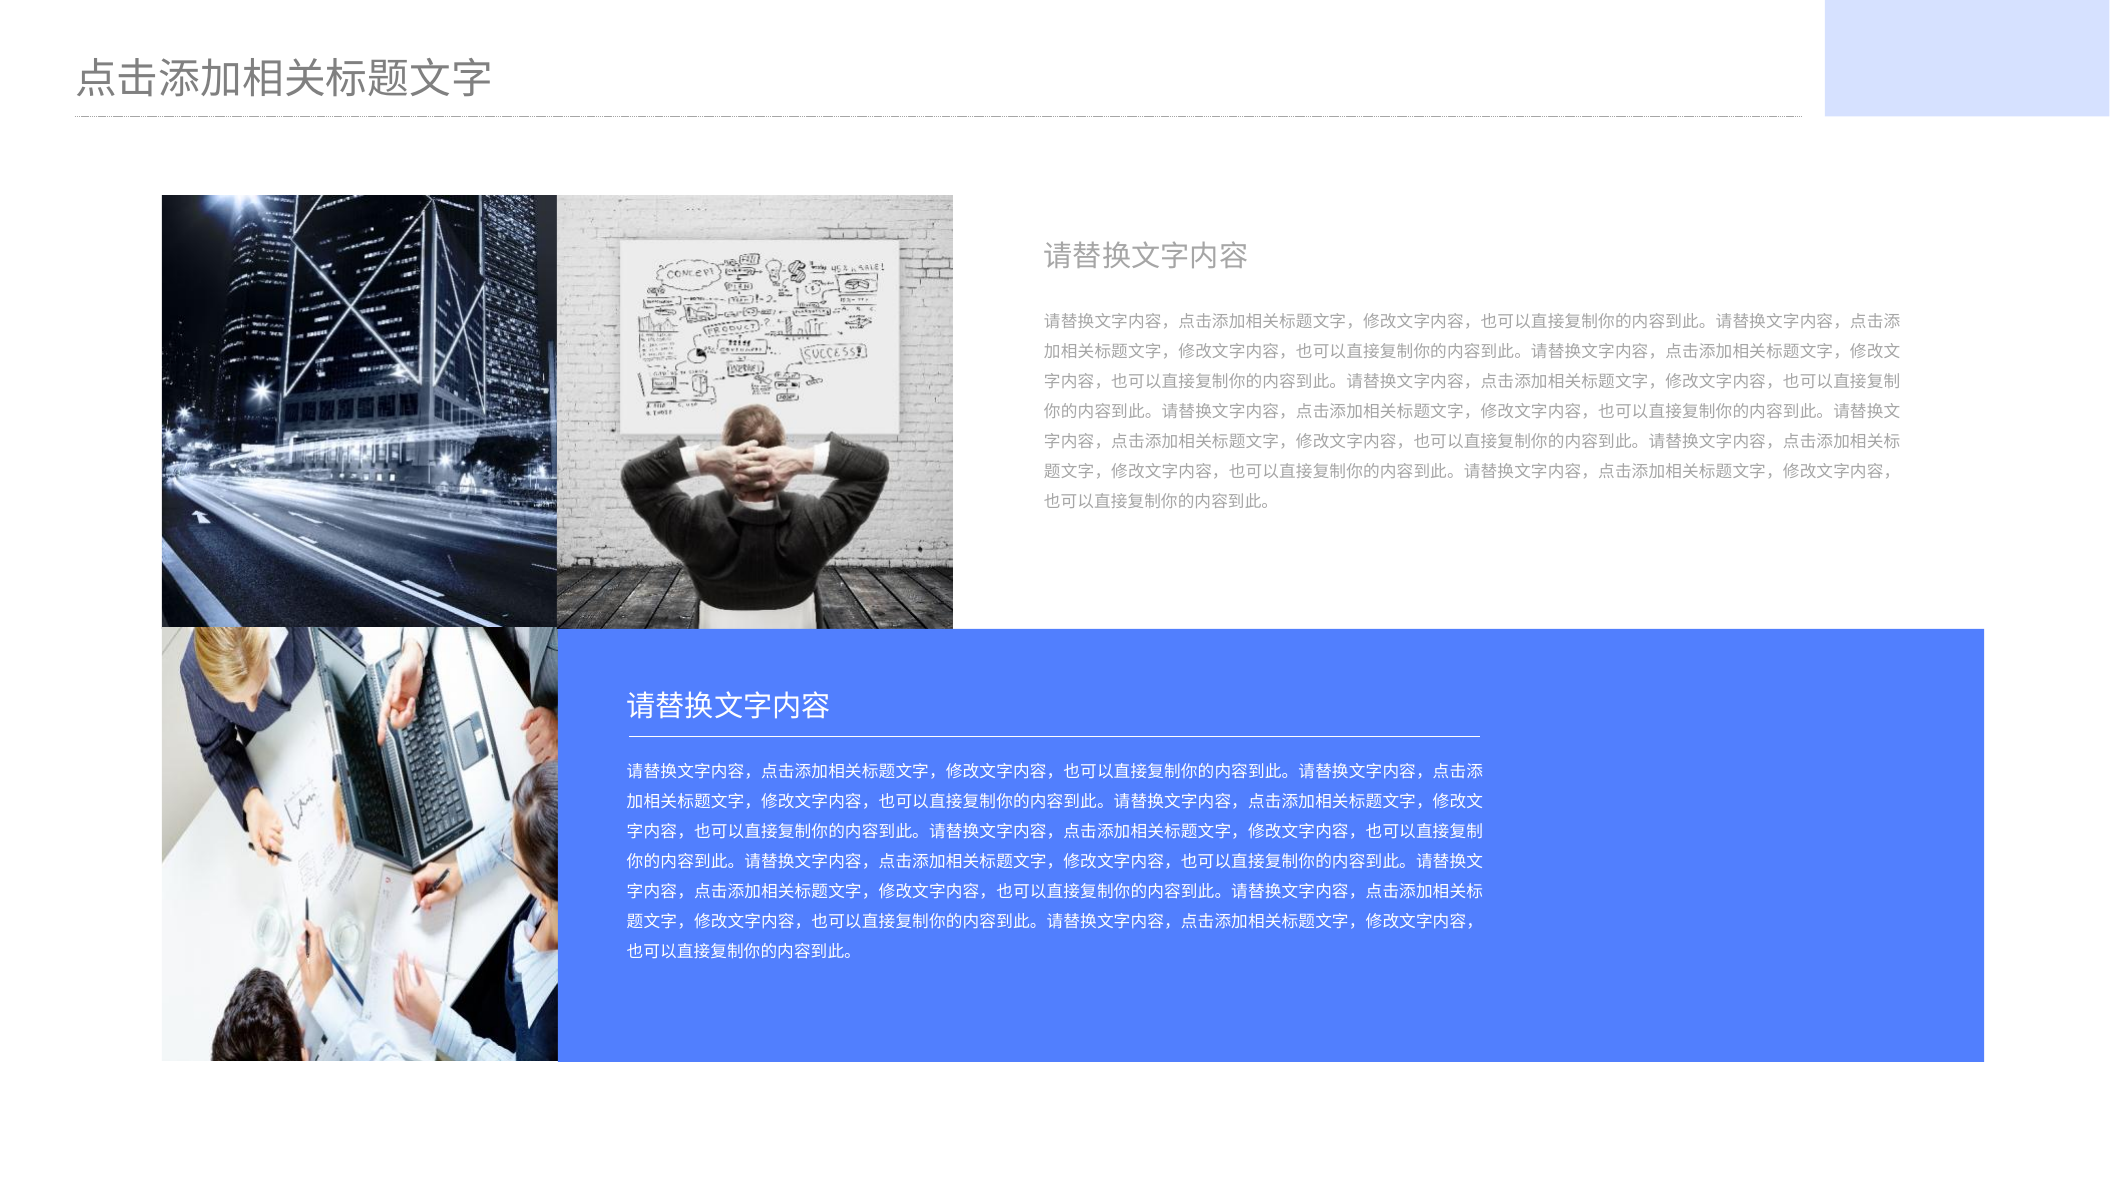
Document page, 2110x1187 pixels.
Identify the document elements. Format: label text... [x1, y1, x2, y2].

text_box 请替换文字内容，点击添加相关标题文字，修改文字内容，也可以直接复制你的内容到此。请替换文字内容，点击添加相关标题文字，修改文字内容，也可以直接复制你的内容到此。请替换文字内容，点击添加相关标题文字，修改文字内容，也可以直接复制你的内容到此。请替换文字内容，点击添加相关标题文字，修改文字内容，也可以直接复制你的内容到此。请替换文字内容，点击添加相关标题文字，修改文字内容，也可以直接复制你的内容到此。请替换文字内容，点击添加相关标题文字，修改文字内容，也可以直接复制你的内容到此。请替换文字内容，点击添加相关标题文字，修改文字内容，也可以直接复制你的内容到此。请替换文字内容，点击添加相关标题文字，修改文字内容，也可以直接复制你的内容到此。 [610, 743, 1500, 987]
text_box [161, 627, 557, 1062]
text_box 点击添加相关标题文字 [59, 44, 563, 107]
text_box 请替换文字内容 [610, 679, 916, 739]
text_box 请替换文字内容，点击添加相关标题文字，修改文字内容，也可以直接复制你的内容到此。请替换文字内容，点击添加相关标题文字，修改文字内容，也可以直接复制你的内容到此。请替换文字内容，点击添加相关标题文字，修改文字内容，也可以直接复制你的内容到此。请替换文字内容，点击添加相关标题文字，修改文字内容，也可以直接复制你的内容到此。请替换文字内容，点击添加相关标题文字，修改文字内容，也可以直接复制你的内容到此。请替换文字内容，点击添加相关标题文字，修改文字内容，也可以直接复制你的内容到此。请替换文字内容，点击添加相关标题文字，修改文字内容，也可以直接复制你的内容到此。请替换文字内容，点击添加相关标题文字，修改文字内容，也可以直接复制你的内容到此。 [1028, 293, 1917, 537]
text_box [161, 195, 556, 627]
text_box [556, 195, 954, 630]
text_box 请替换文字内容 [1027, 229, 1333, 289]
text_box [557, 628, 1985, 1062]
